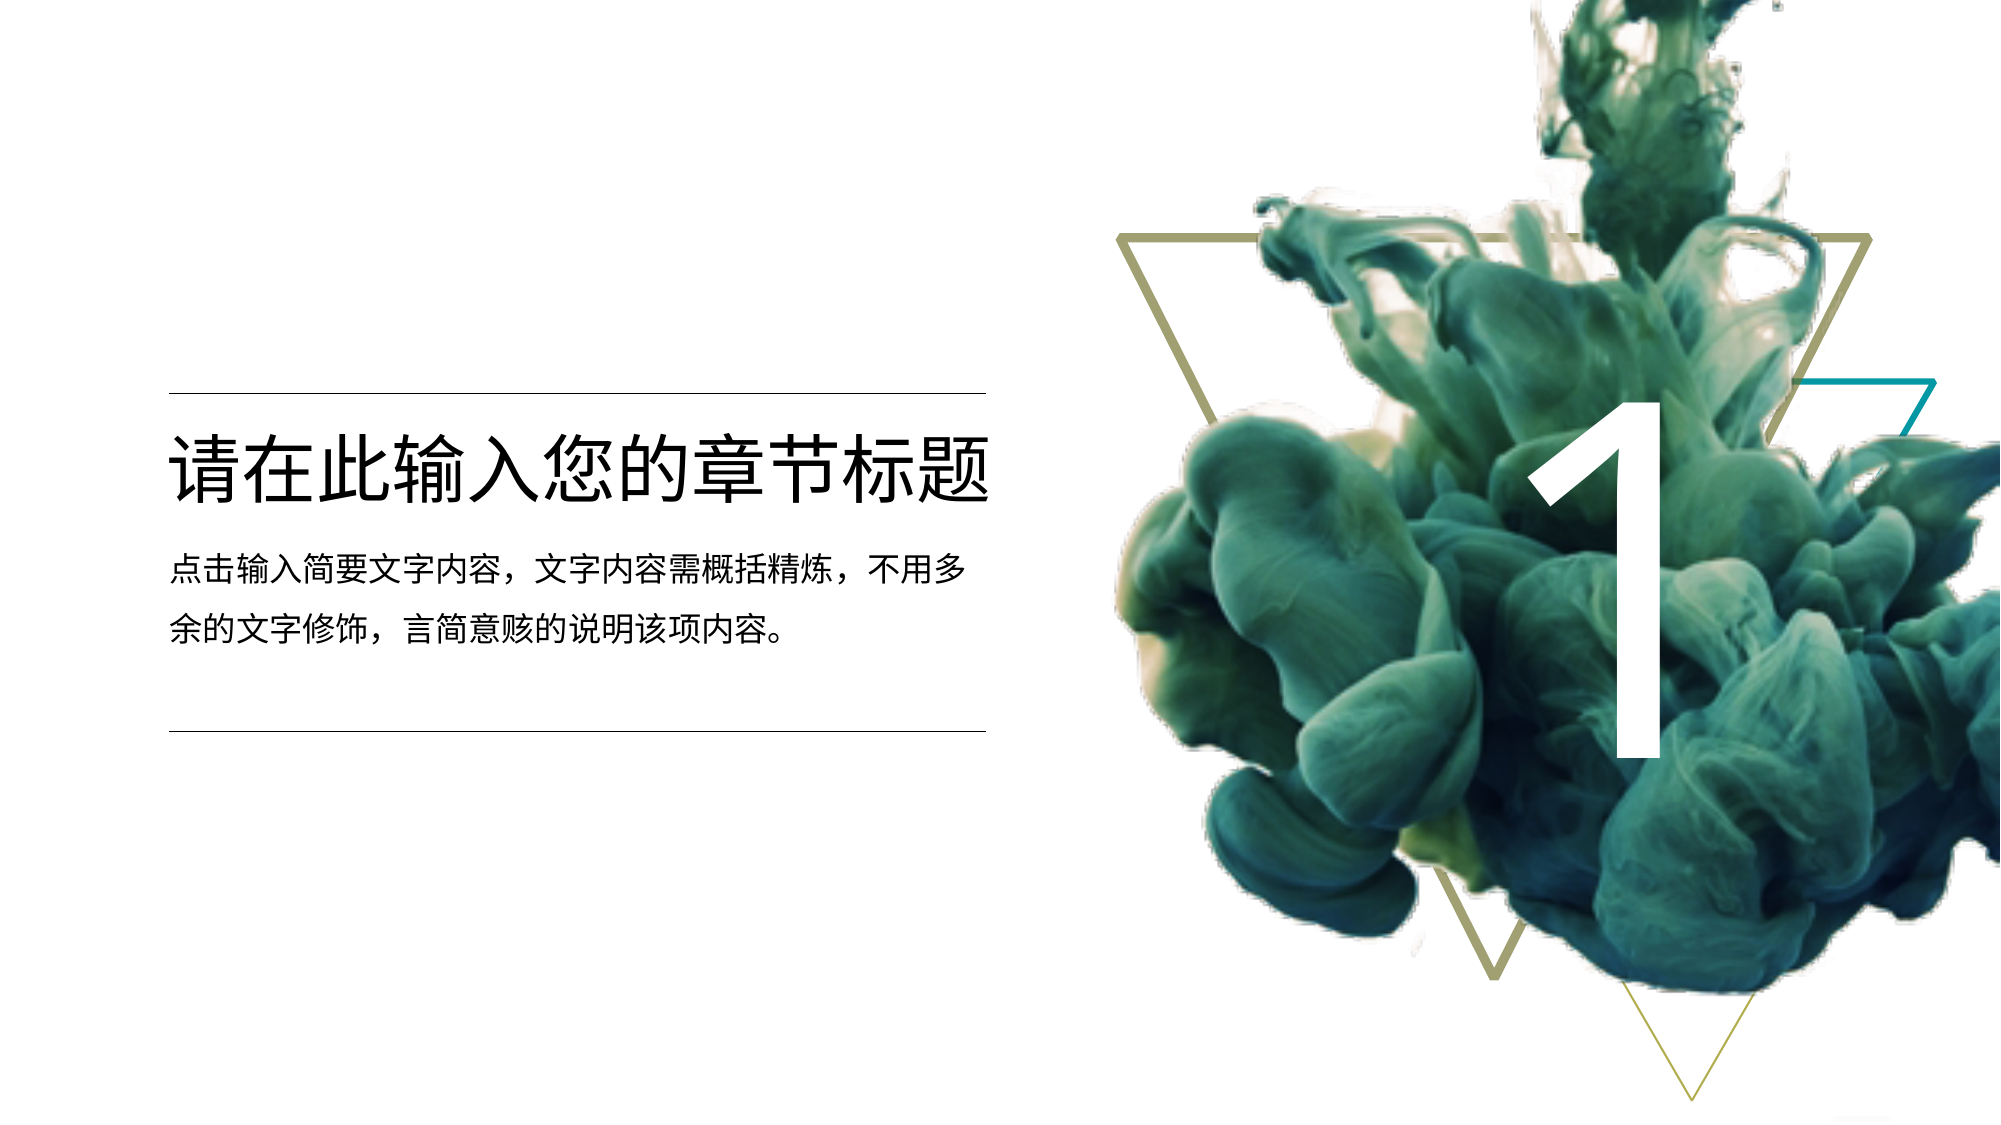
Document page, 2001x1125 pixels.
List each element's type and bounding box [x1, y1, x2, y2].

text_box [103, 393, 1055, 732]
picture [1084, 0, 2000, 1125]
